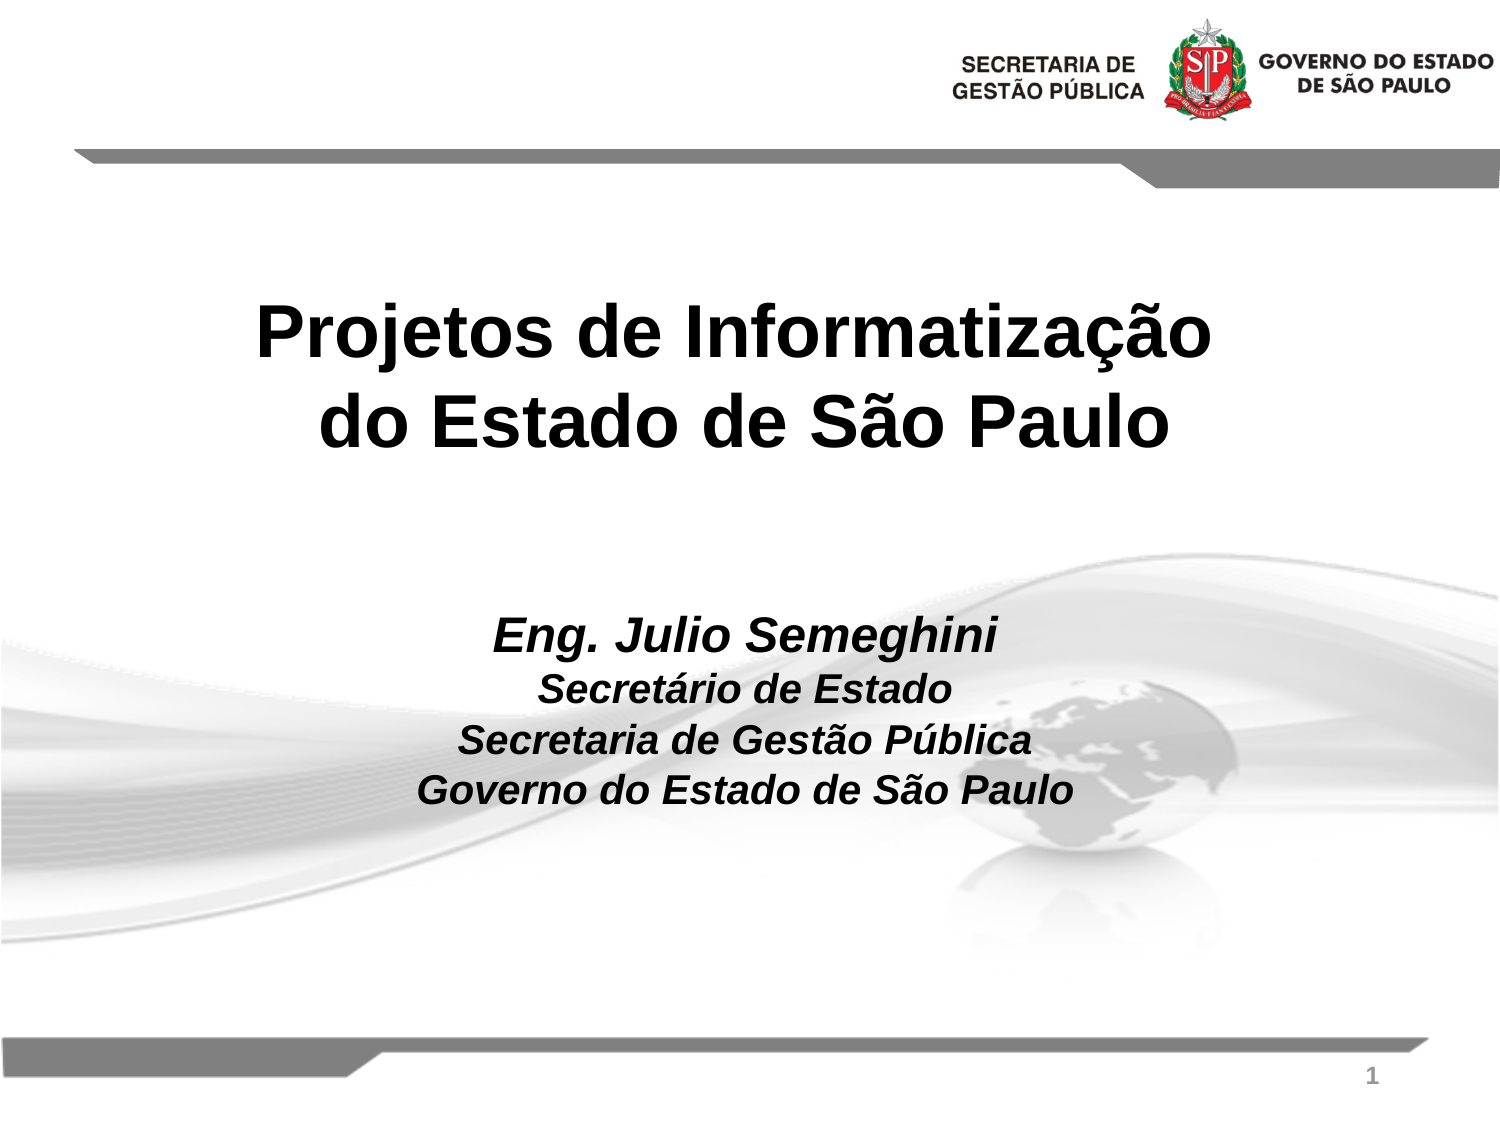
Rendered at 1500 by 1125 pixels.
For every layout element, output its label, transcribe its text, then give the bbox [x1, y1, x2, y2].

picture [0, 1037, 1433, 1091]
picture [887, 10, 1500, 138]
text_box Projetos de Informatização do Estado de São Paulo Eng. Julio Semeghini Secretário de Estado Secretaria de Gestão Pública Governo do Estado de São Paulo [87, 275, 1404, 820]
picture [0, 462, 1500, 1027]
